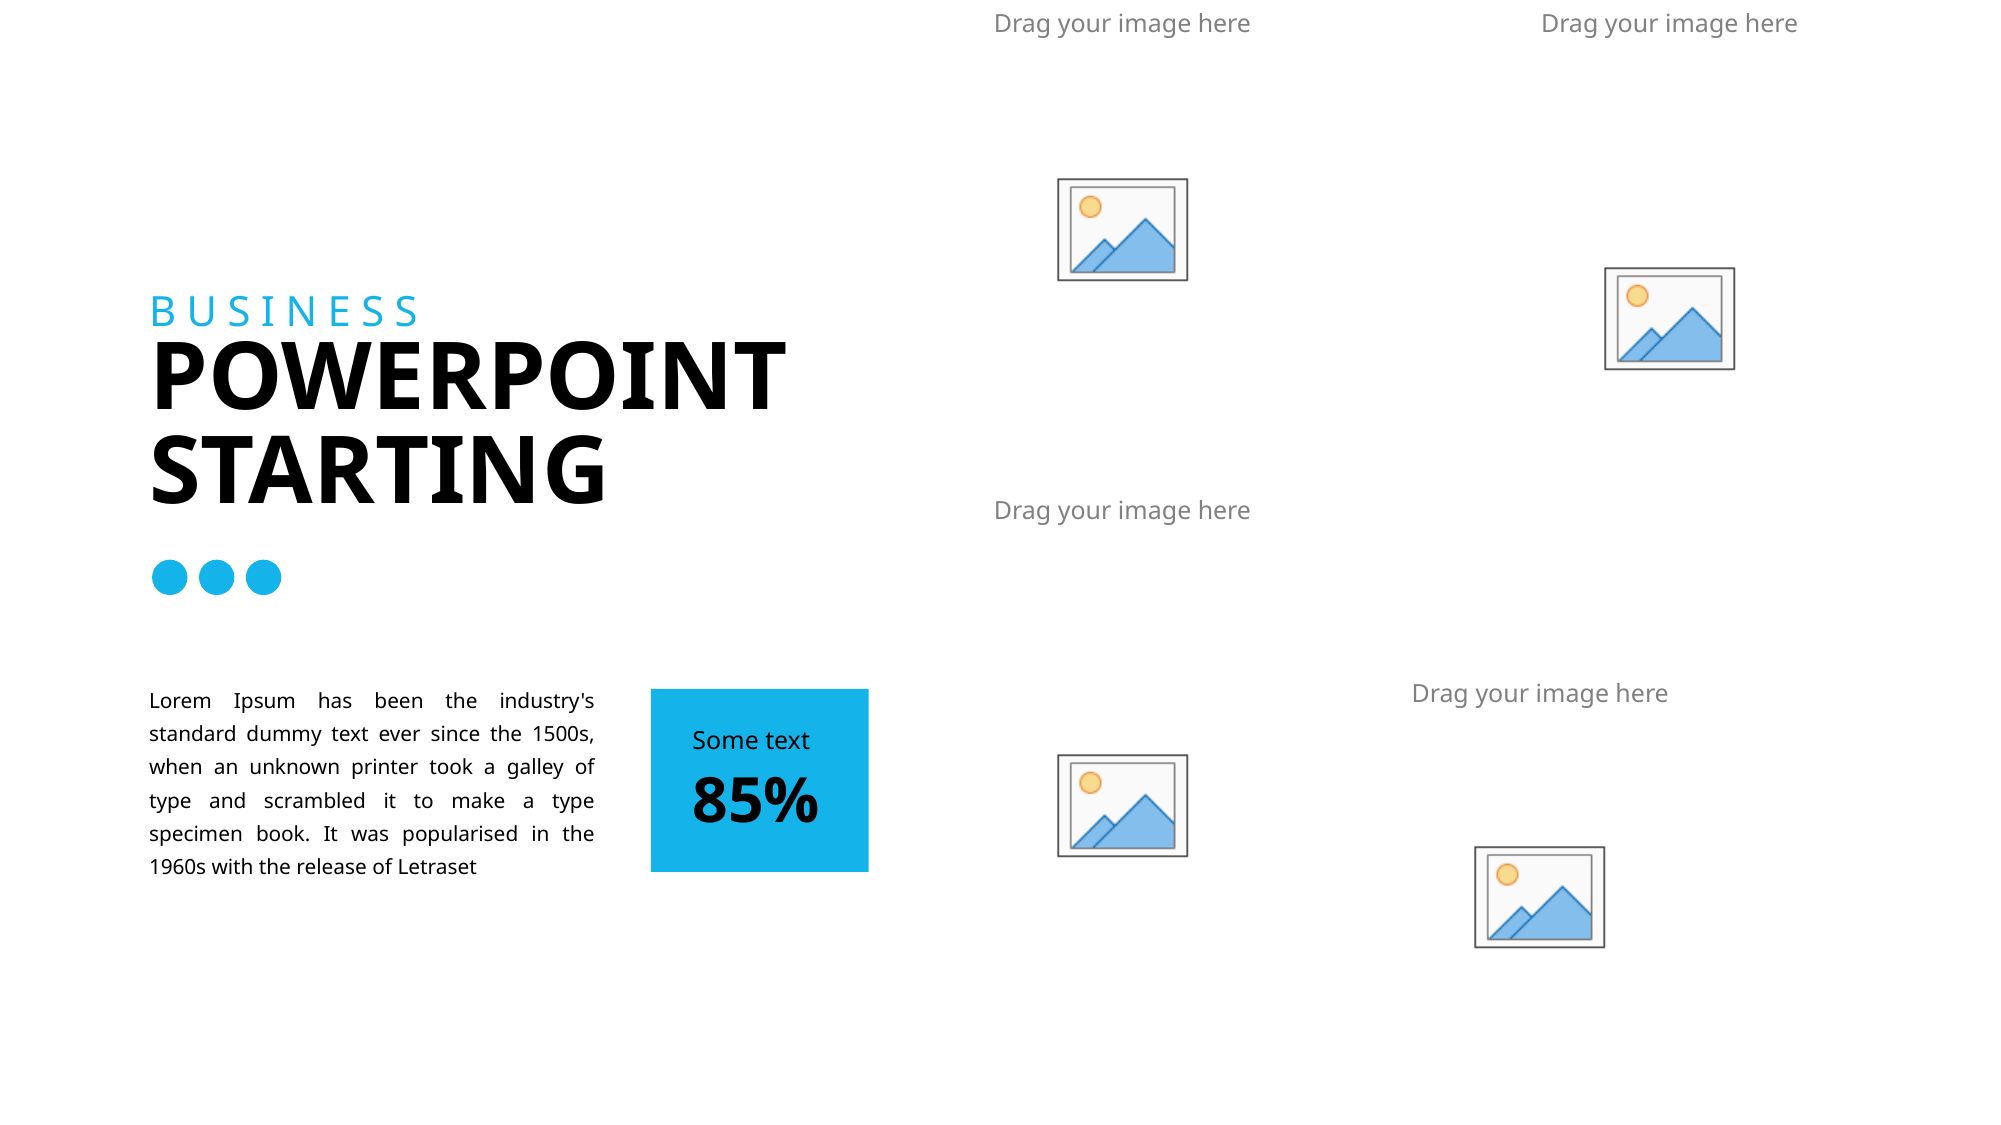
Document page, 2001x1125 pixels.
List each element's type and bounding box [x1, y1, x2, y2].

picture [934, 487, 1311, 1125]
picture [1339, 670, 1742, 1125]
text_box [134, 233, 869, 889]
picture [1339, 0, 2000, 638]
picture [934, 0, 1311, 460]
